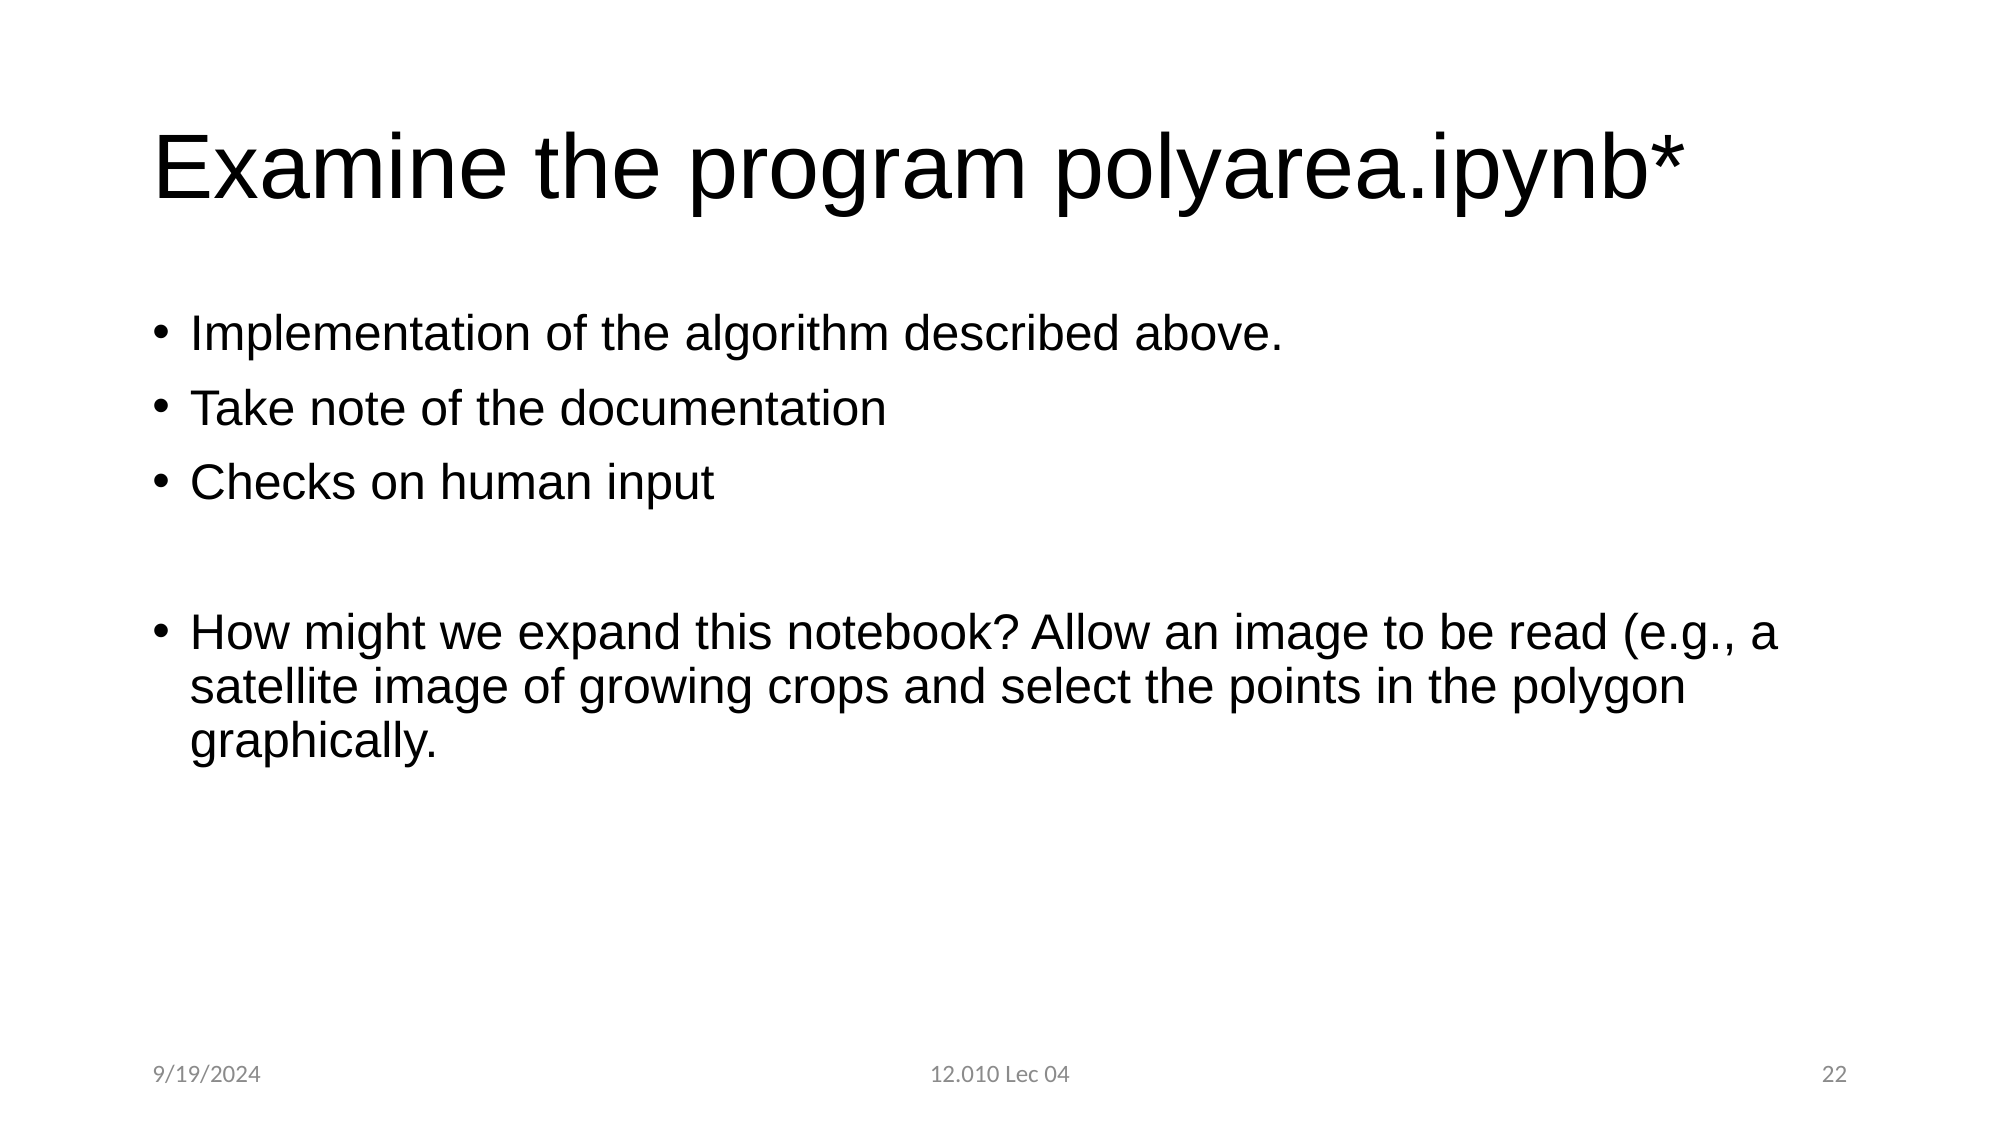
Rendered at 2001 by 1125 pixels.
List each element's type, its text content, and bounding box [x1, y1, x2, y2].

list Implementation of the algorithm described above. Take note of the documentation Checks on human input How might we expand this notebook? Allow an image to be read (e.g., a satellite image of growing crops and select the points in the polygon graphically. [137, 299, 1863, 1014]
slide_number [137, 1042, 588, 1103]
slide_number 22 [1412, 1042, 1863, 1103]
title Examine the program polyarea.ipynb* [137, 59, 1863, 278]
footer 12.010 Lec 04 [662, 1042, 1338, 1103]
